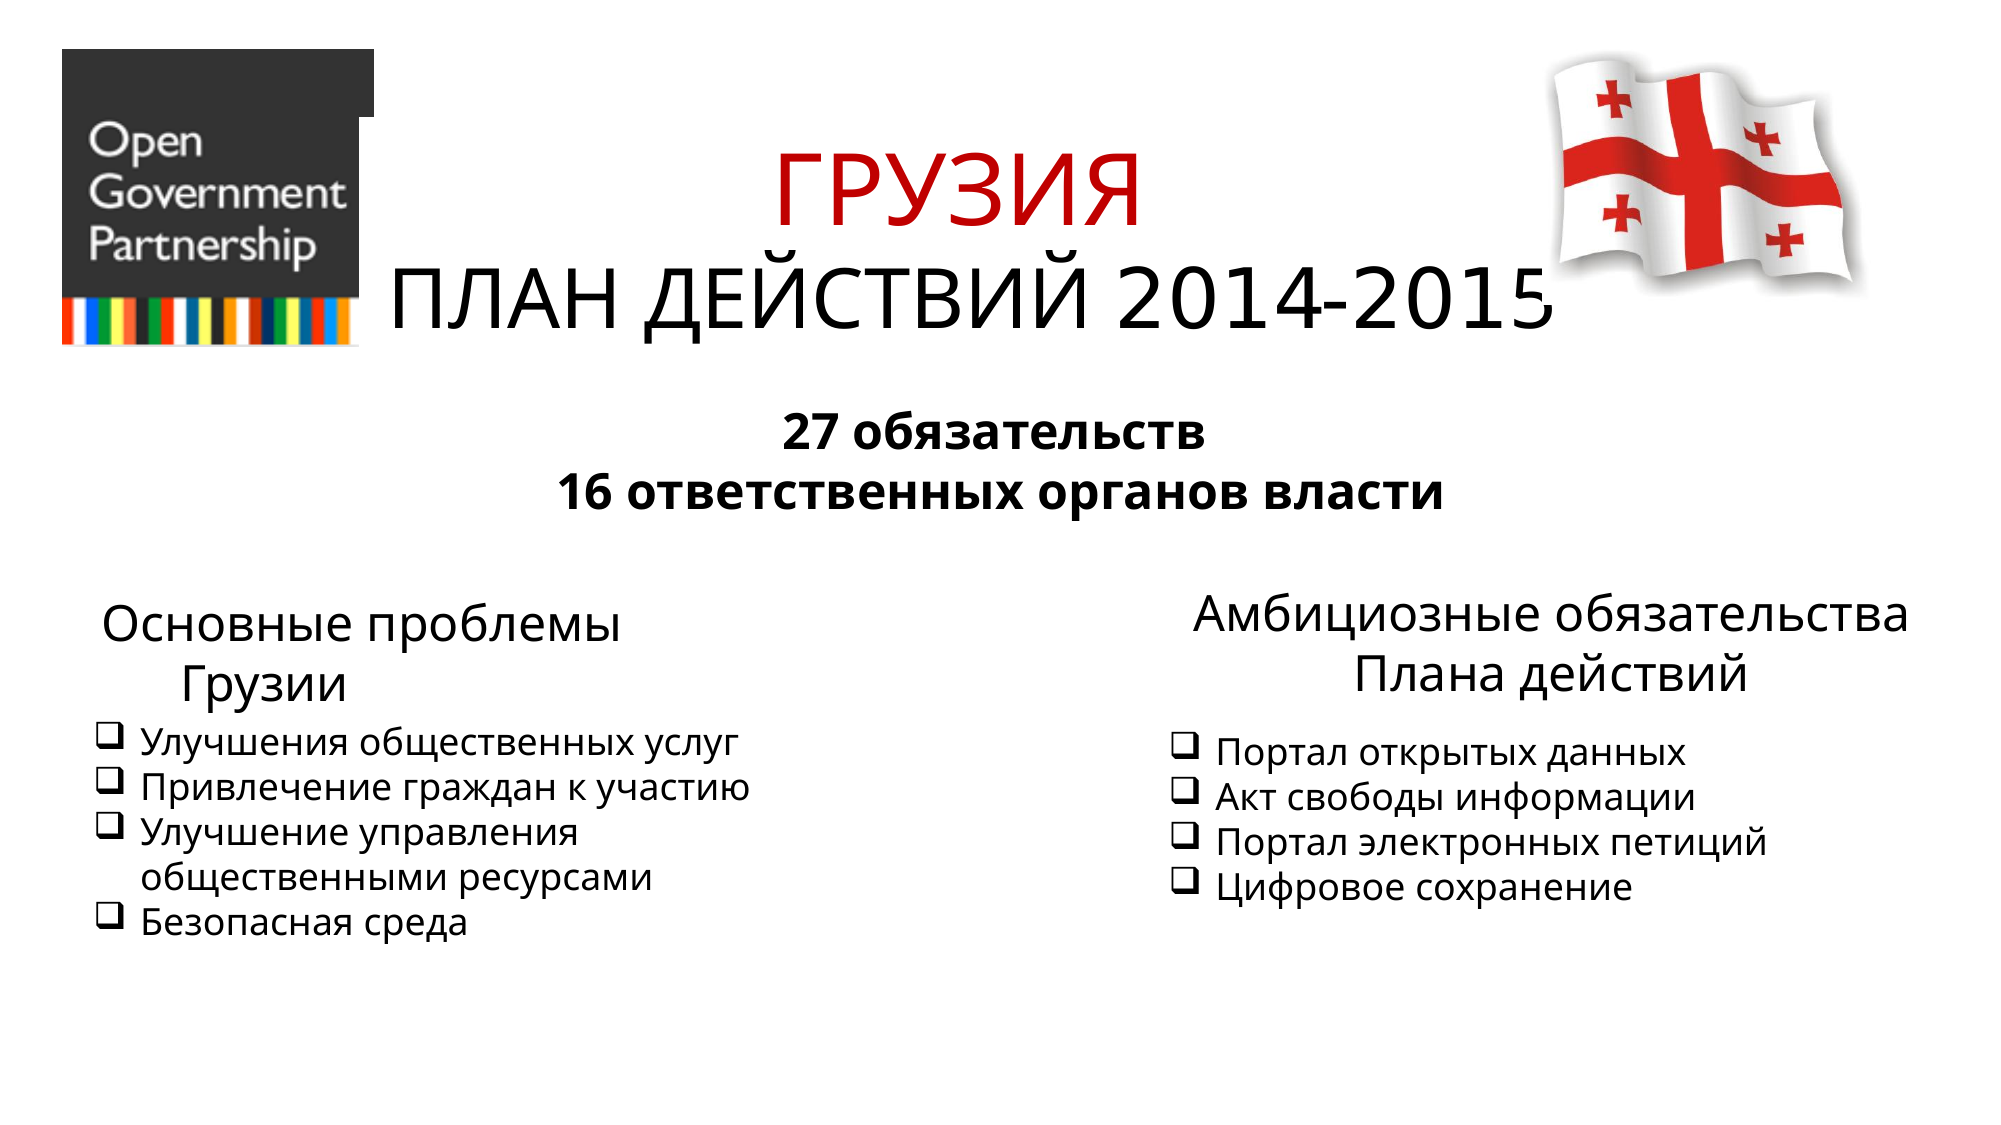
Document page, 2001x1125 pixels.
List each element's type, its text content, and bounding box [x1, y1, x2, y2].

text_box Улучшения общественных услуг Привлечение граждан к участию Улучшение управления общественными ресурсами Безопасная среда [78, 710, 857, 951]
text_box Основные проблемы Грузии [62, 523, 663, 719]
picture [1542, 49, 1873, 305]
text_box 27 обязательств 16 ответственных органов власти [440, 392, 1562, 528]
picture [62, 49, 374, 347]
text_box Портал открытых данных Акт свободы информации Портал электронных петиций Цифровое сохранение [1153, 720, 1918, 916]
text_box Амбициозные обязательства Плана действий [1169, 528, 1934, 709]
text_box ГРУЗИЯ ПЛАН ДЕЙСТВИЙ 2014-2015 [359, 117, 1586, 354]
